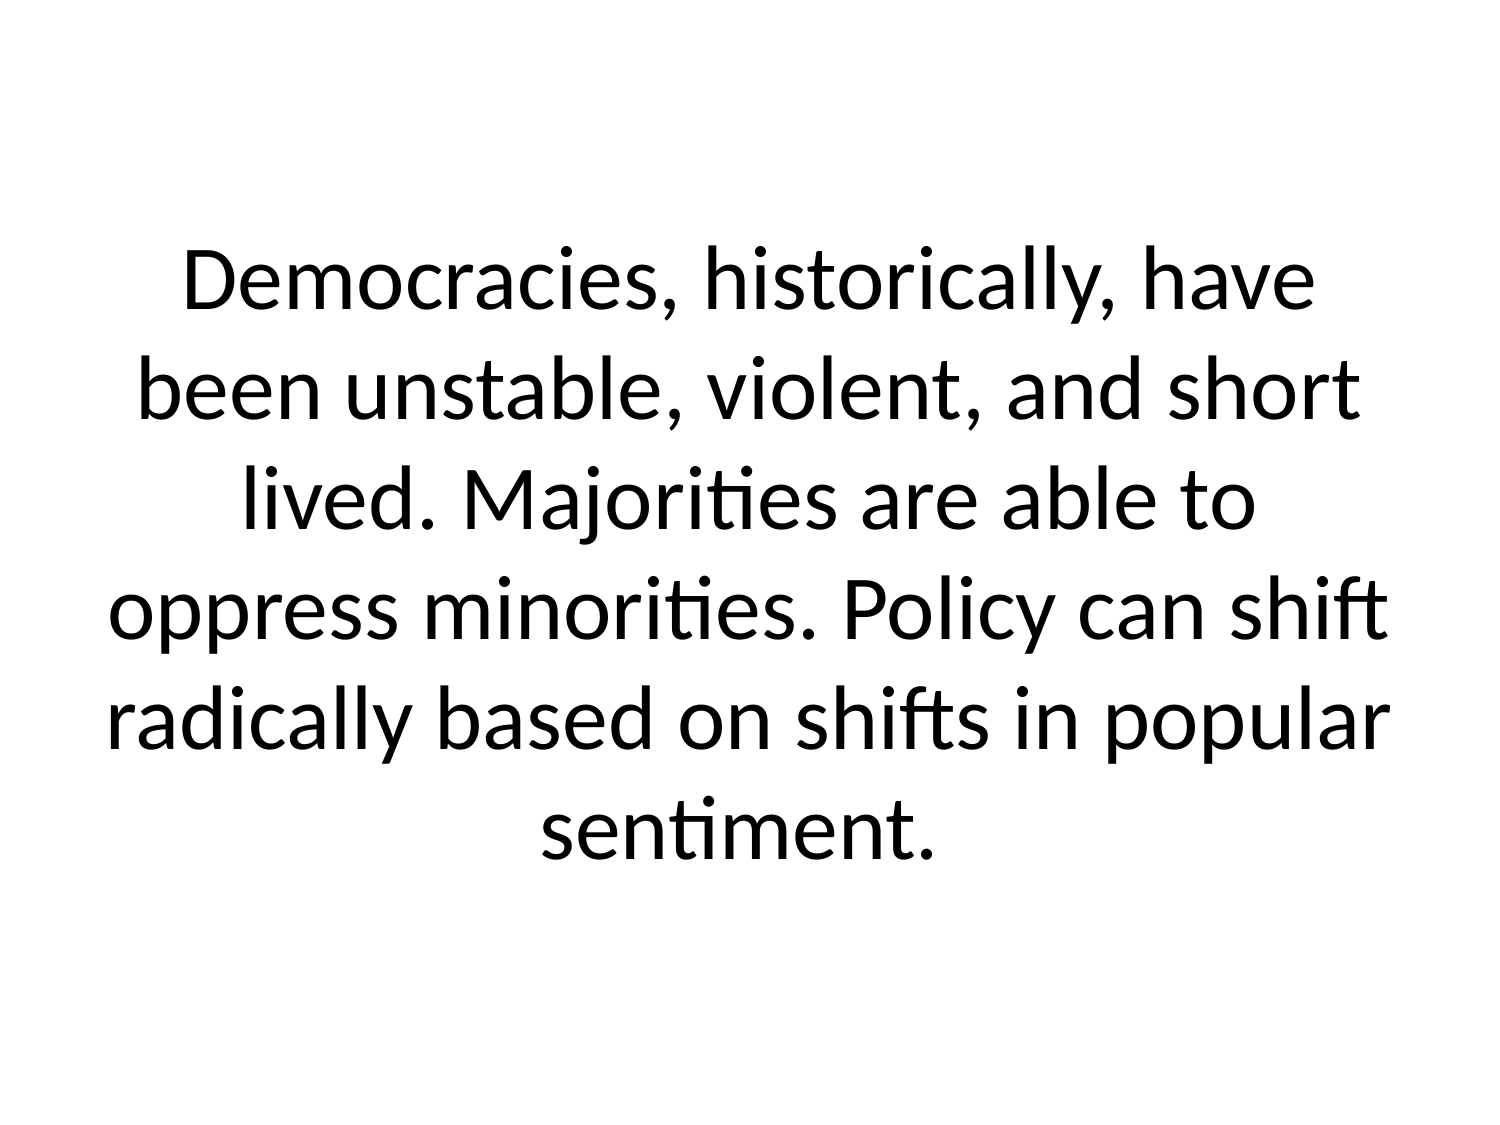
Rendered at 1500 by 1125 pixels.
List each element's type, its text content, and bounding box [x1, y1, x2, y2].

title Democracies, historically, have been unstable, violent, and short lived. Majorities are able to oppress minorities. Policy can shift radically based on shifts in popular sentiment. [74, 44, 1426, 1051]
